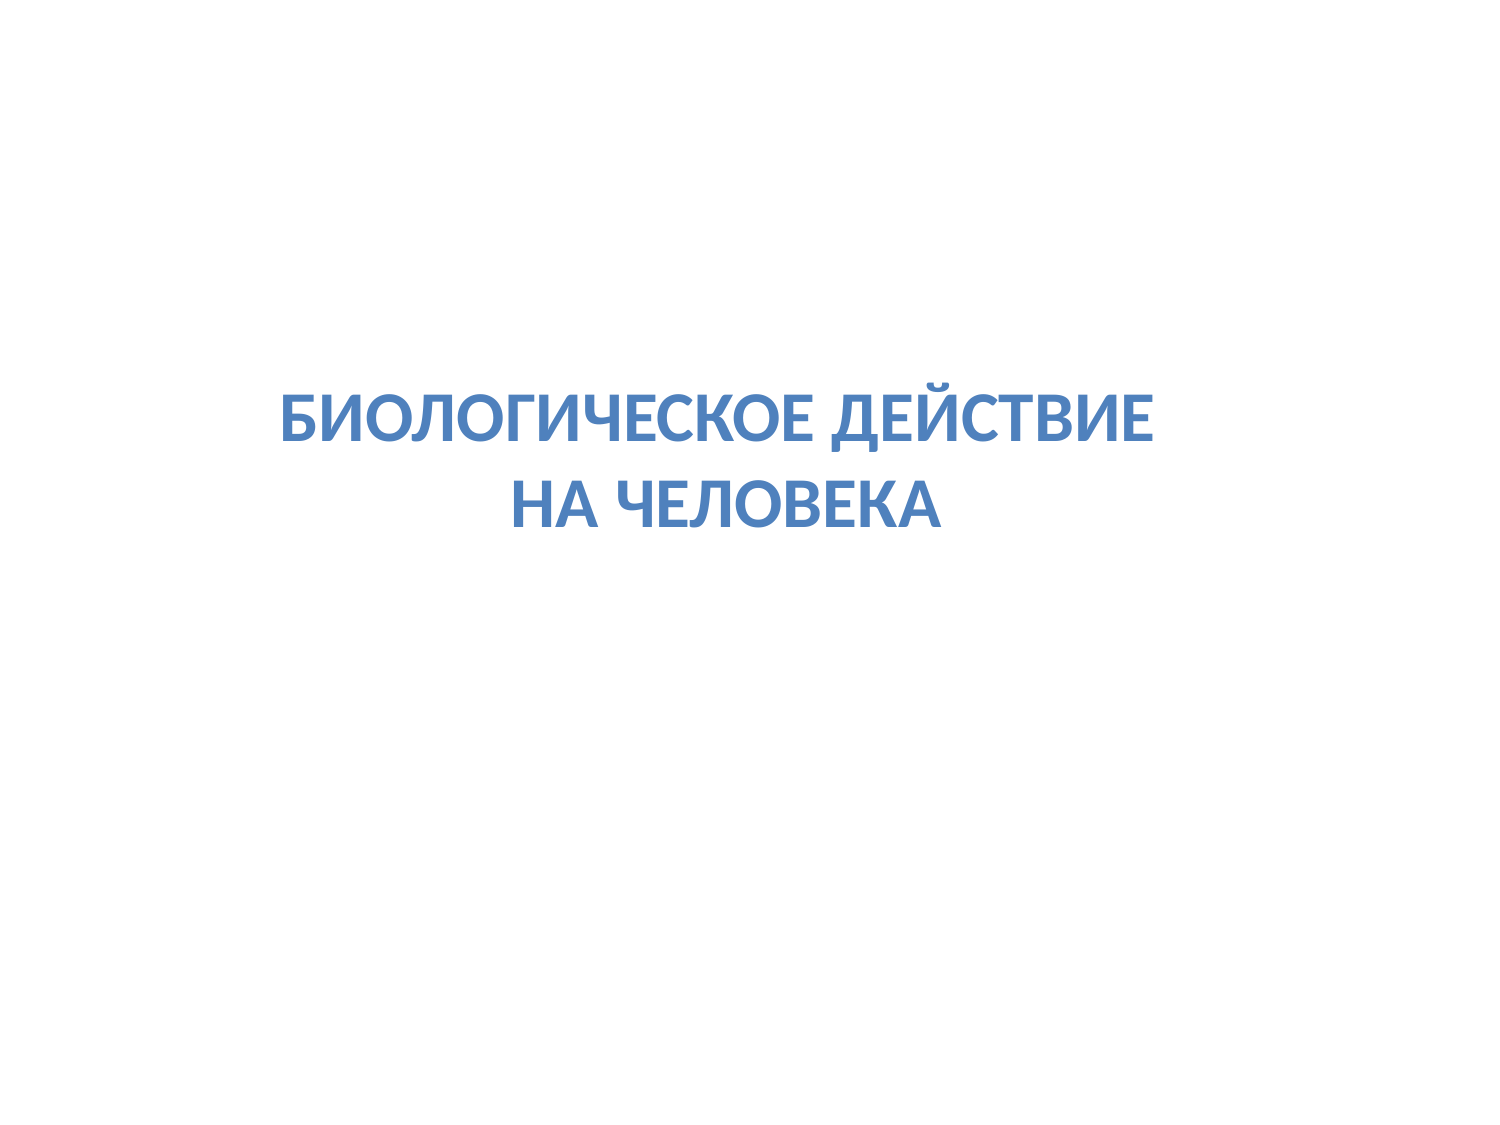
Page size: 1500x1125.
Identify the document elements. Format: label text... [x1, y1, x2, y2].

title Биологическое действие на человека [88, 361, 1364, 550]
